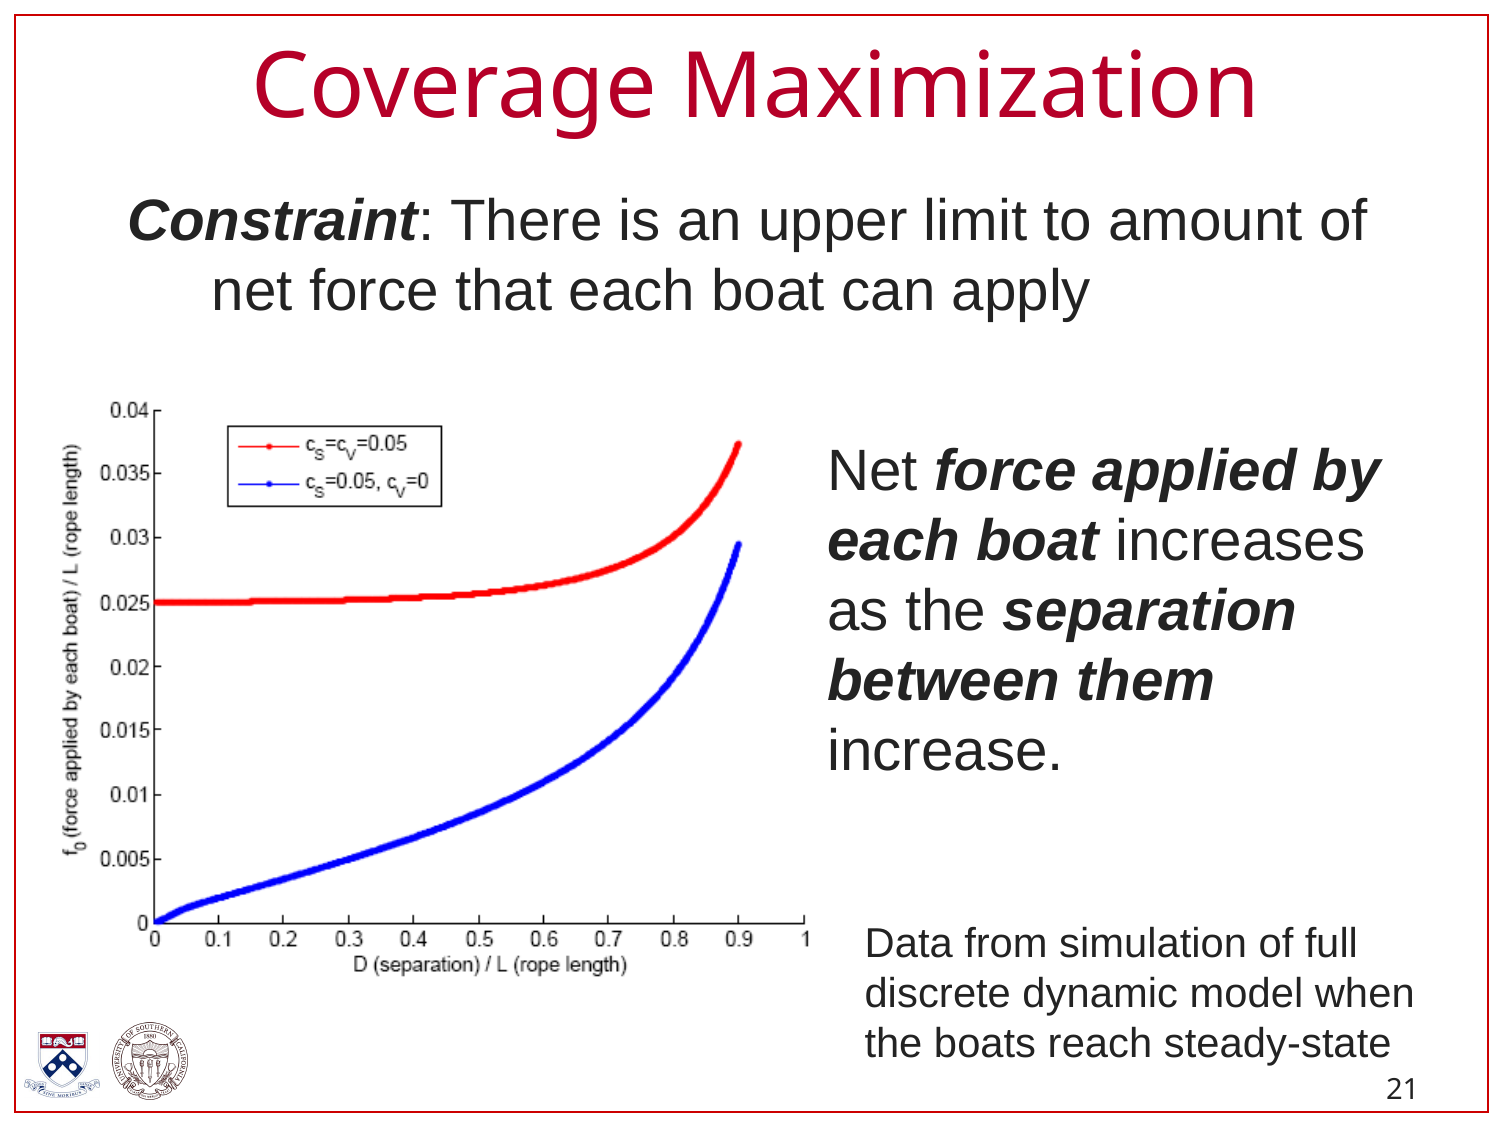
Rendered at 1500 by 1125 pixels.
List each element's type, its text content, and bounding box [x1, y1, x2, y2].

title Coverage Maximization [36, 24, 1476, 138]
text_box Constraint: There is an upper limit to amount of net force that each boat can apply [112, 174, 1413, 330]
picture [24, 1032, 100, 1098]
text_box Net force applied by each boat increases as the separation between them increase. [849, 425, 1450, 790]
picture [49, 373, 846, 1001]
text_box Data from simulation of full discrete dynamic model when the boats reach steady-state [849, 908, 1463, 1074]
